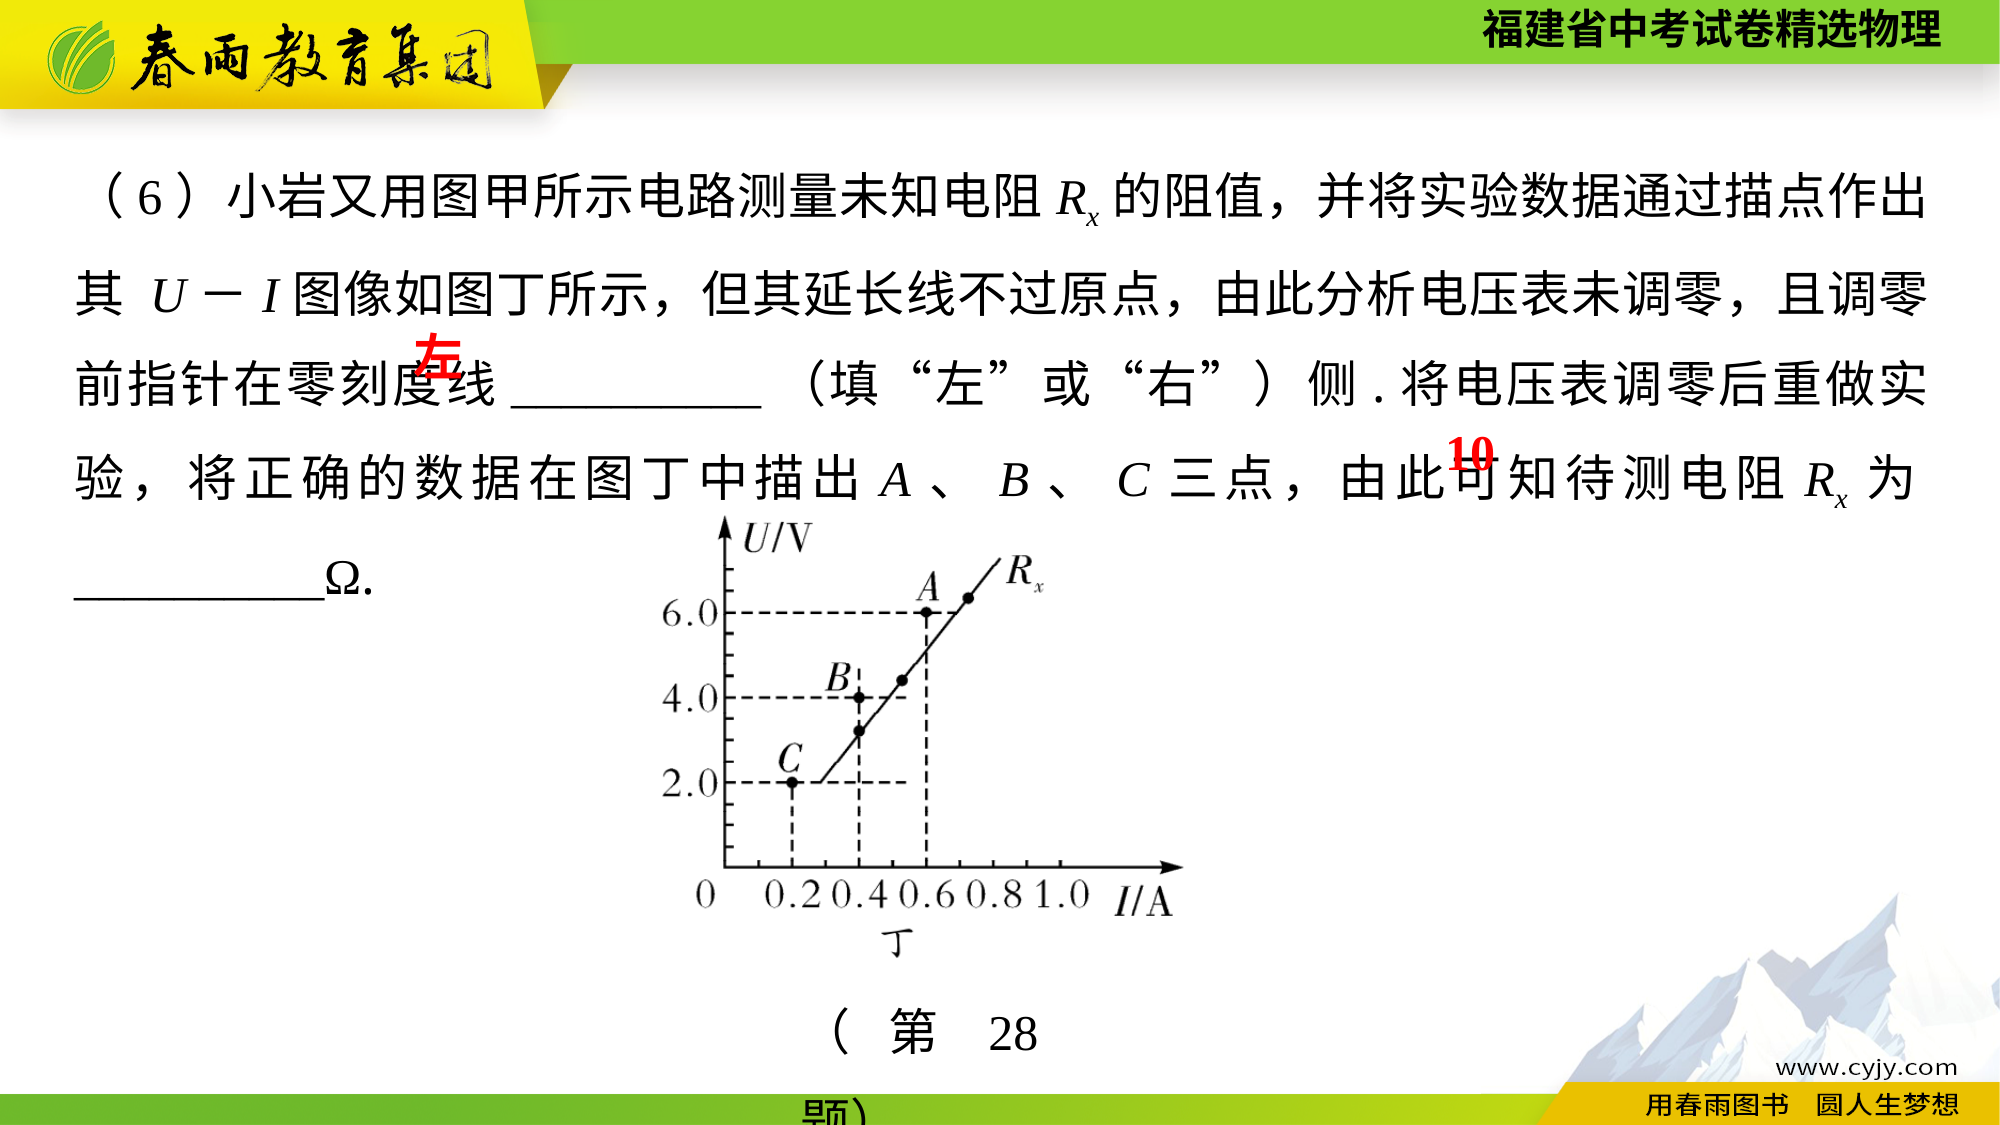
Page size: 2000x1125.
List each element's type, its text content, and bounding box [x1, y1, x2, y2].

text_box （第28题） [785, 972, 1066, 1069]
text_box 左 [398, 318, 529, 393]
list （6）小岩又用图甲所示电路测量未知电阻Rx的阻值，并将实验数据通过描点作出其 U－I图像如图丁所示，但其延长线不过原点，由此分析电压表未调零，且调零前指针在零刻度线__________（填“左”或“右”）侧.将电压表调零后重做实验，将正确的数据在图丁中描出A、B、C三点，由此可知待测电阻Rx为__________Ω. [59, 122, 1944, 502]
picture [0, 0, 2000, 1125]
text_box 10 [1430, 413, 1572, 488]
